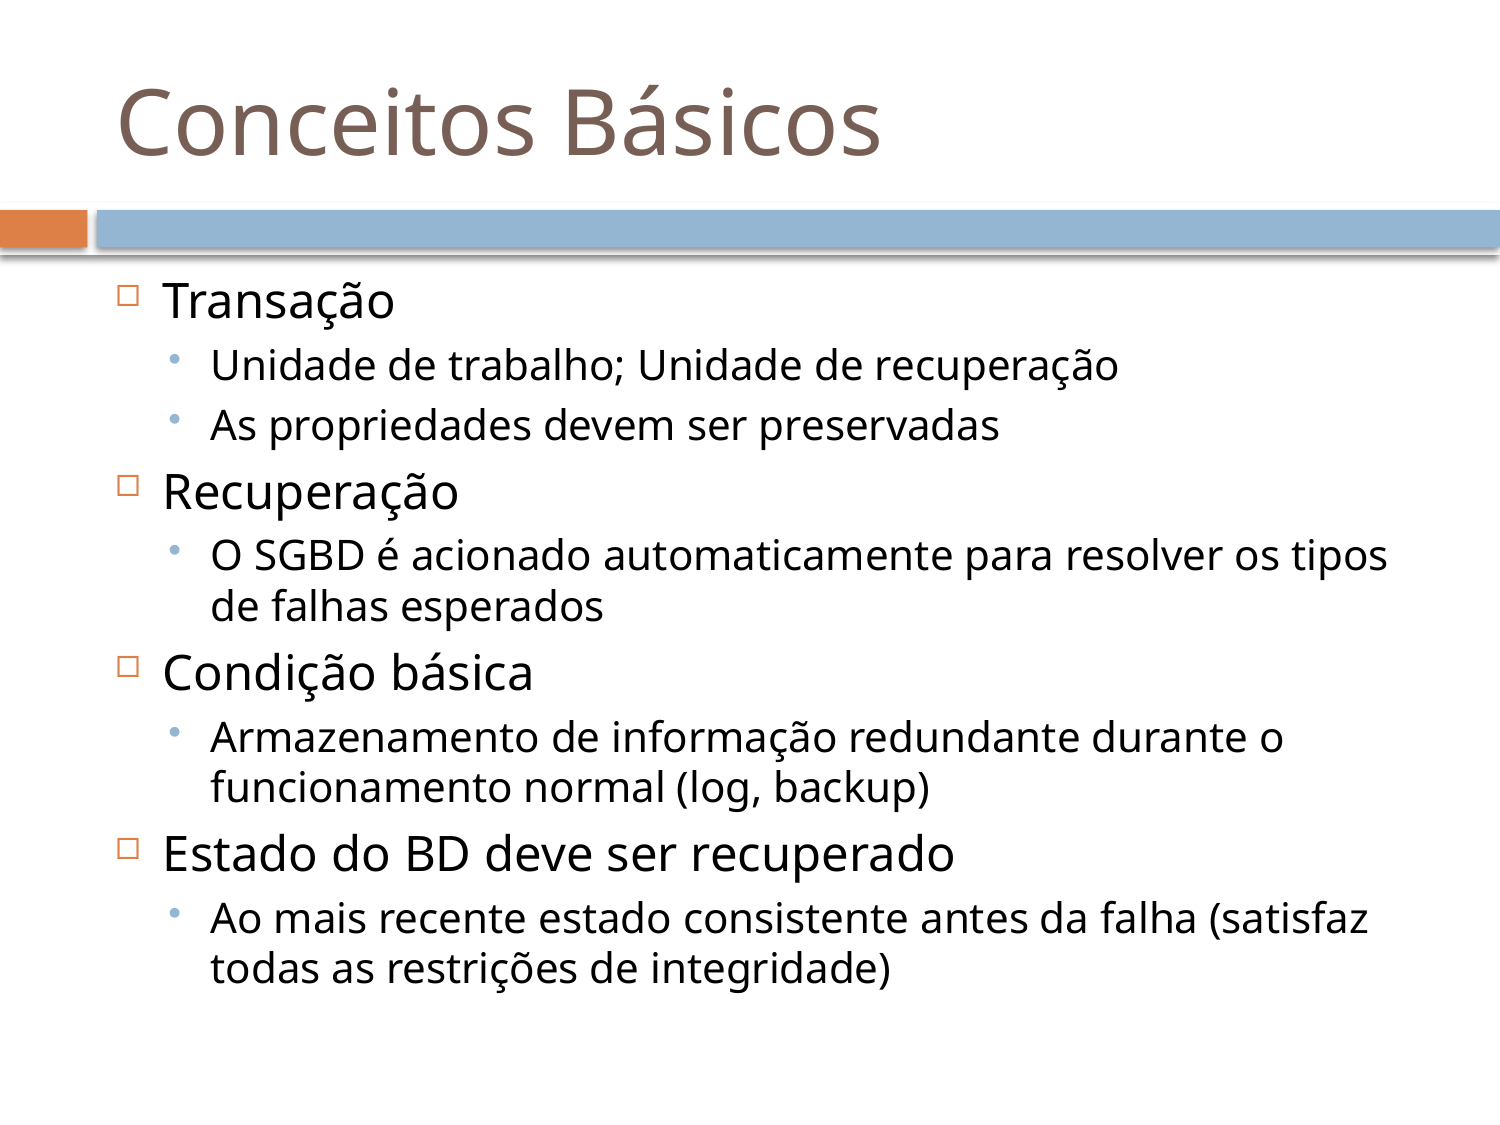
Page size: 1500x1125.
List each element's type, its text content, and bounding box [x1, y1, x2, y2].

title Conceitos Básicos [100, 37, 1438, 200]
list Transação Unidade de trabalho; Unidade de recuperação As propriedades devem ser preservadas Recuperação O SGBD é acionado automaticamente para resolver os tipos de falhas esperados Condição básica Armazenamento de informação redundante durante o funcionamento normal (log, backup) Estado do BD deve ser recuperado Ao mais recente estado consistente antes da falha (satisfaz todas as restrições de integridade) [100, 262, 1438, 1005]
